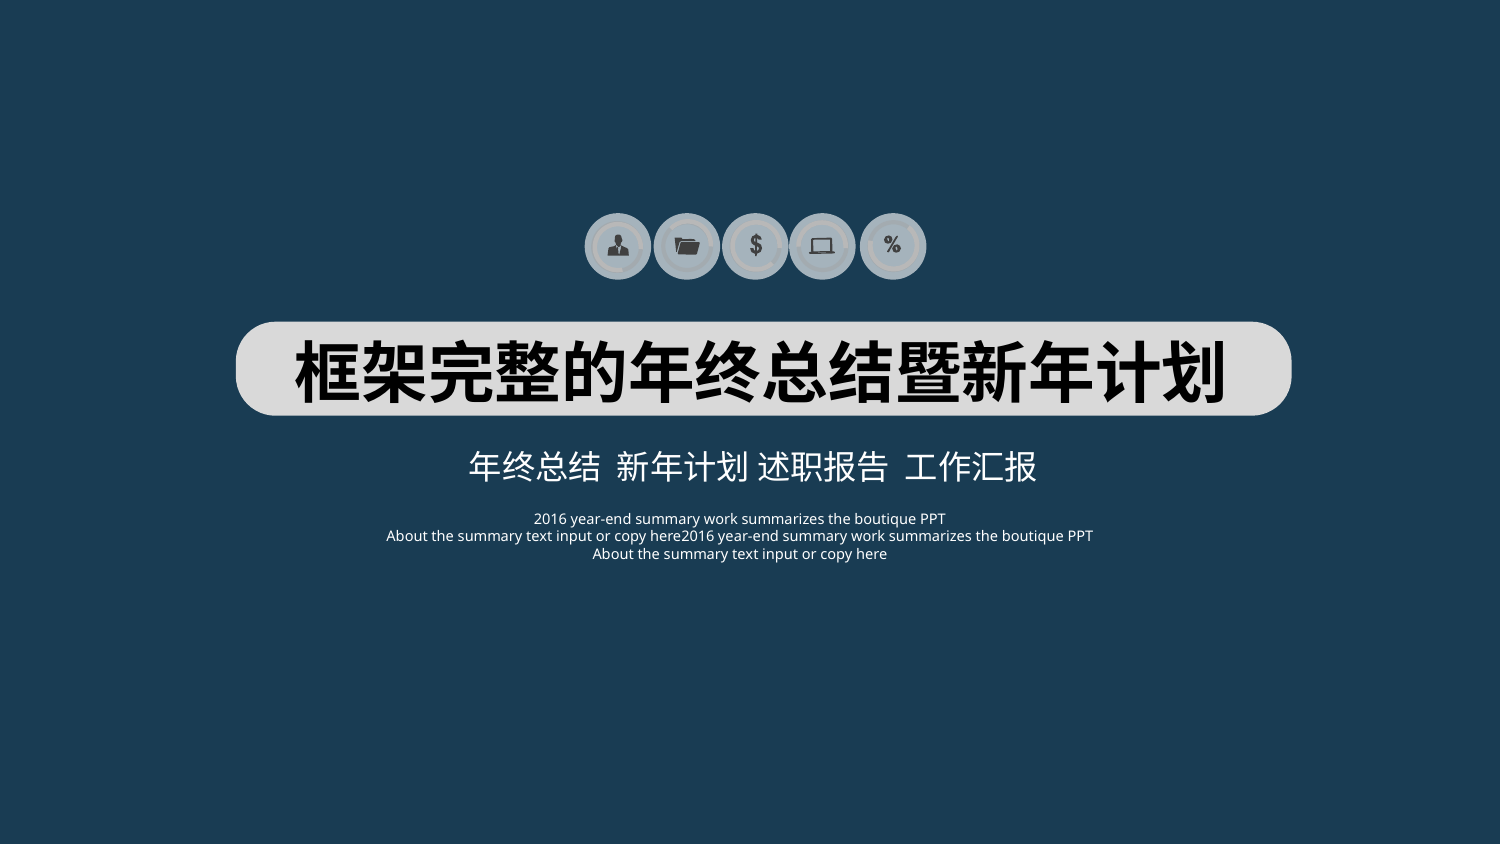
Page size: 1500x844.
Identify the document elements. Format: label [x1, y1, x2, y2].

text_box [235, 321, 1292, 571]
text_box [607, 233, 630, 256]
text_box [584, 212, 652, 280]
text_box [653, 212, 720, 280]
text_box [788, 212, 856, 280]
text_box [859, 212, 927, 280]
text_box [721, 212, 787, 280]
